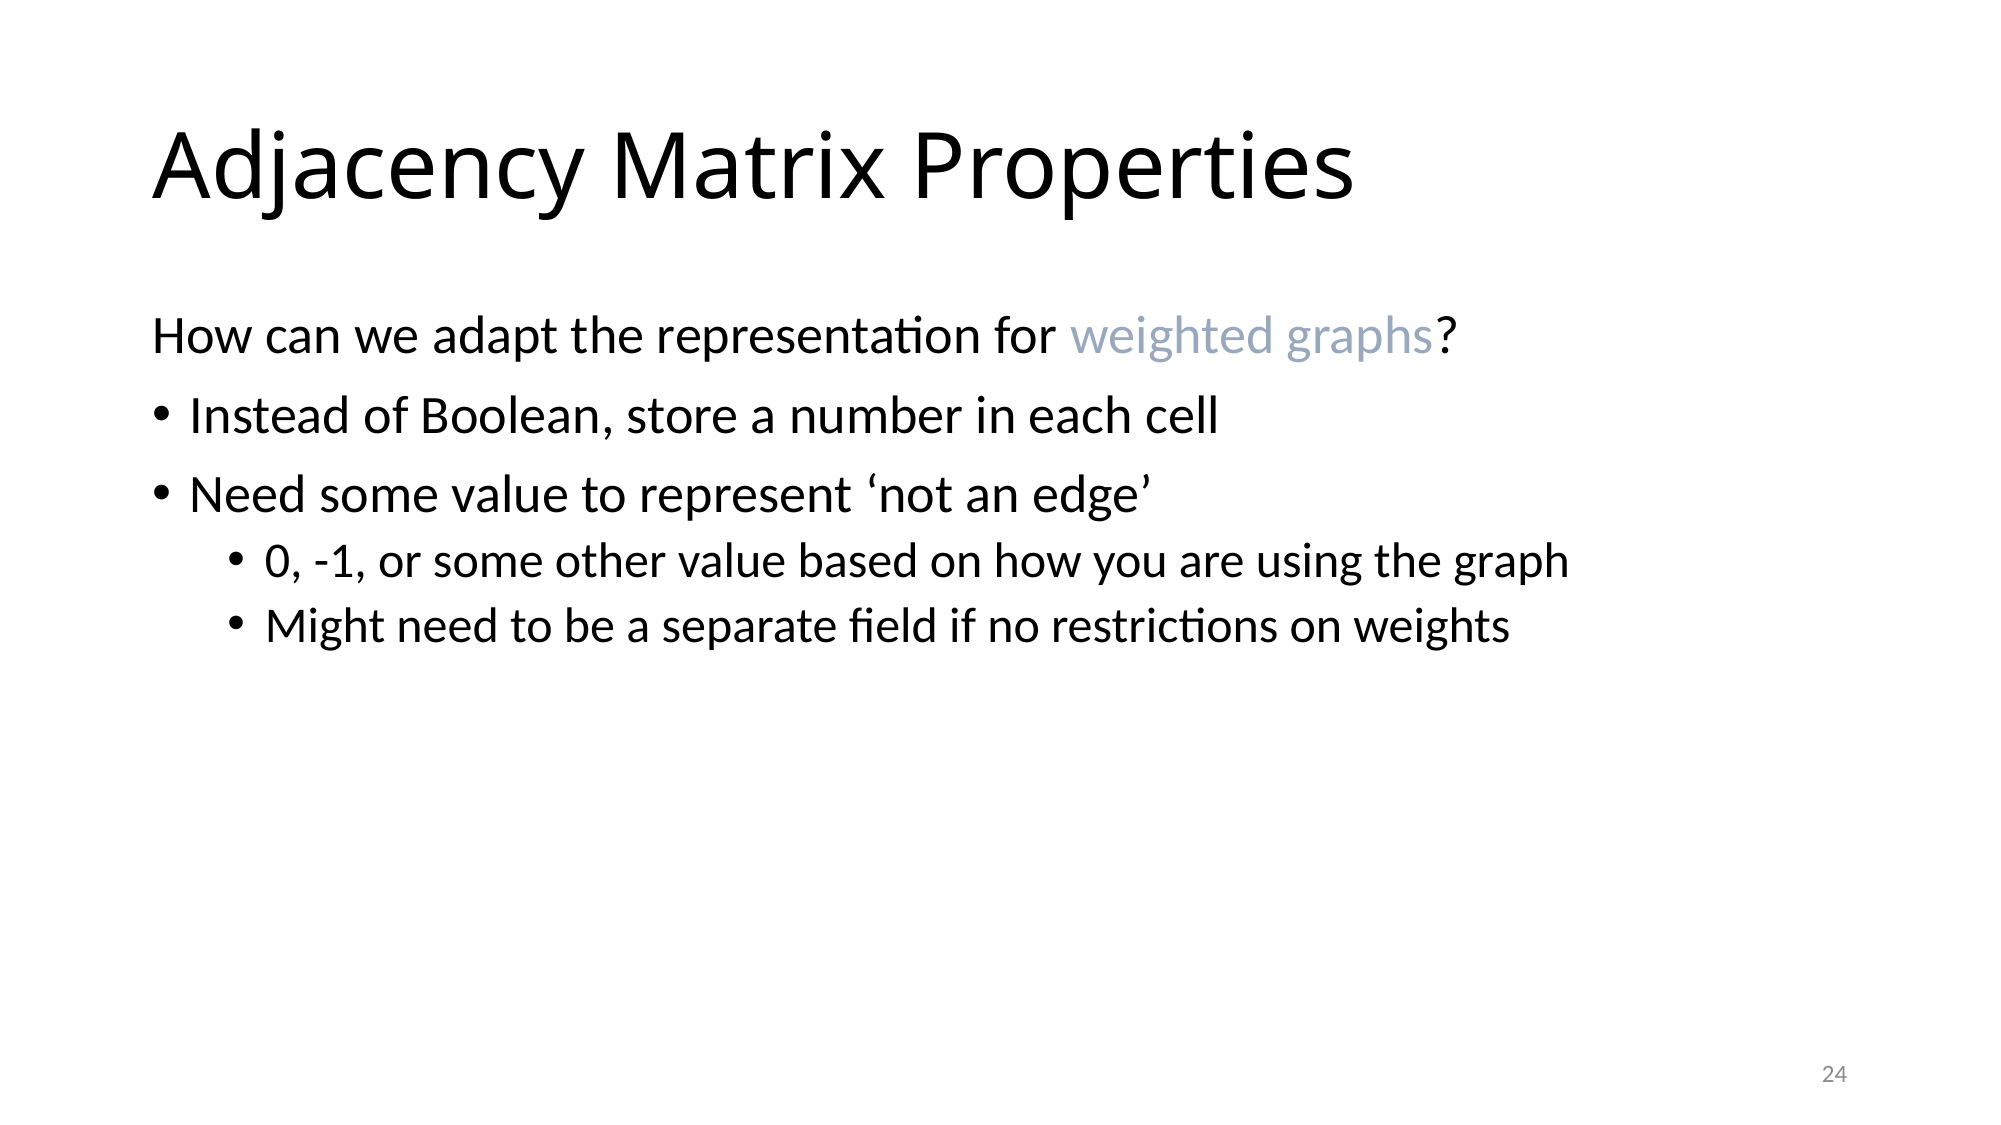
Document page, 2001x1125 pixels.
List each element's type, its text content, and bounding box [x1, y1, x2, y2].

title Adjacency Matrix Properties [137, 59, 1863, 278]
slide_number 24 [1412, 1042, 1863, 1103]
list How can we adapt the representation for weighted graphs? Instead of Boolean, store a number in each cell Need some value to represent ‘not an edge’ 0, -1, or some other value based on how you are using the graph Might need to be a separate field if no restrictions on weights [137, 299, 1863, 1014]
